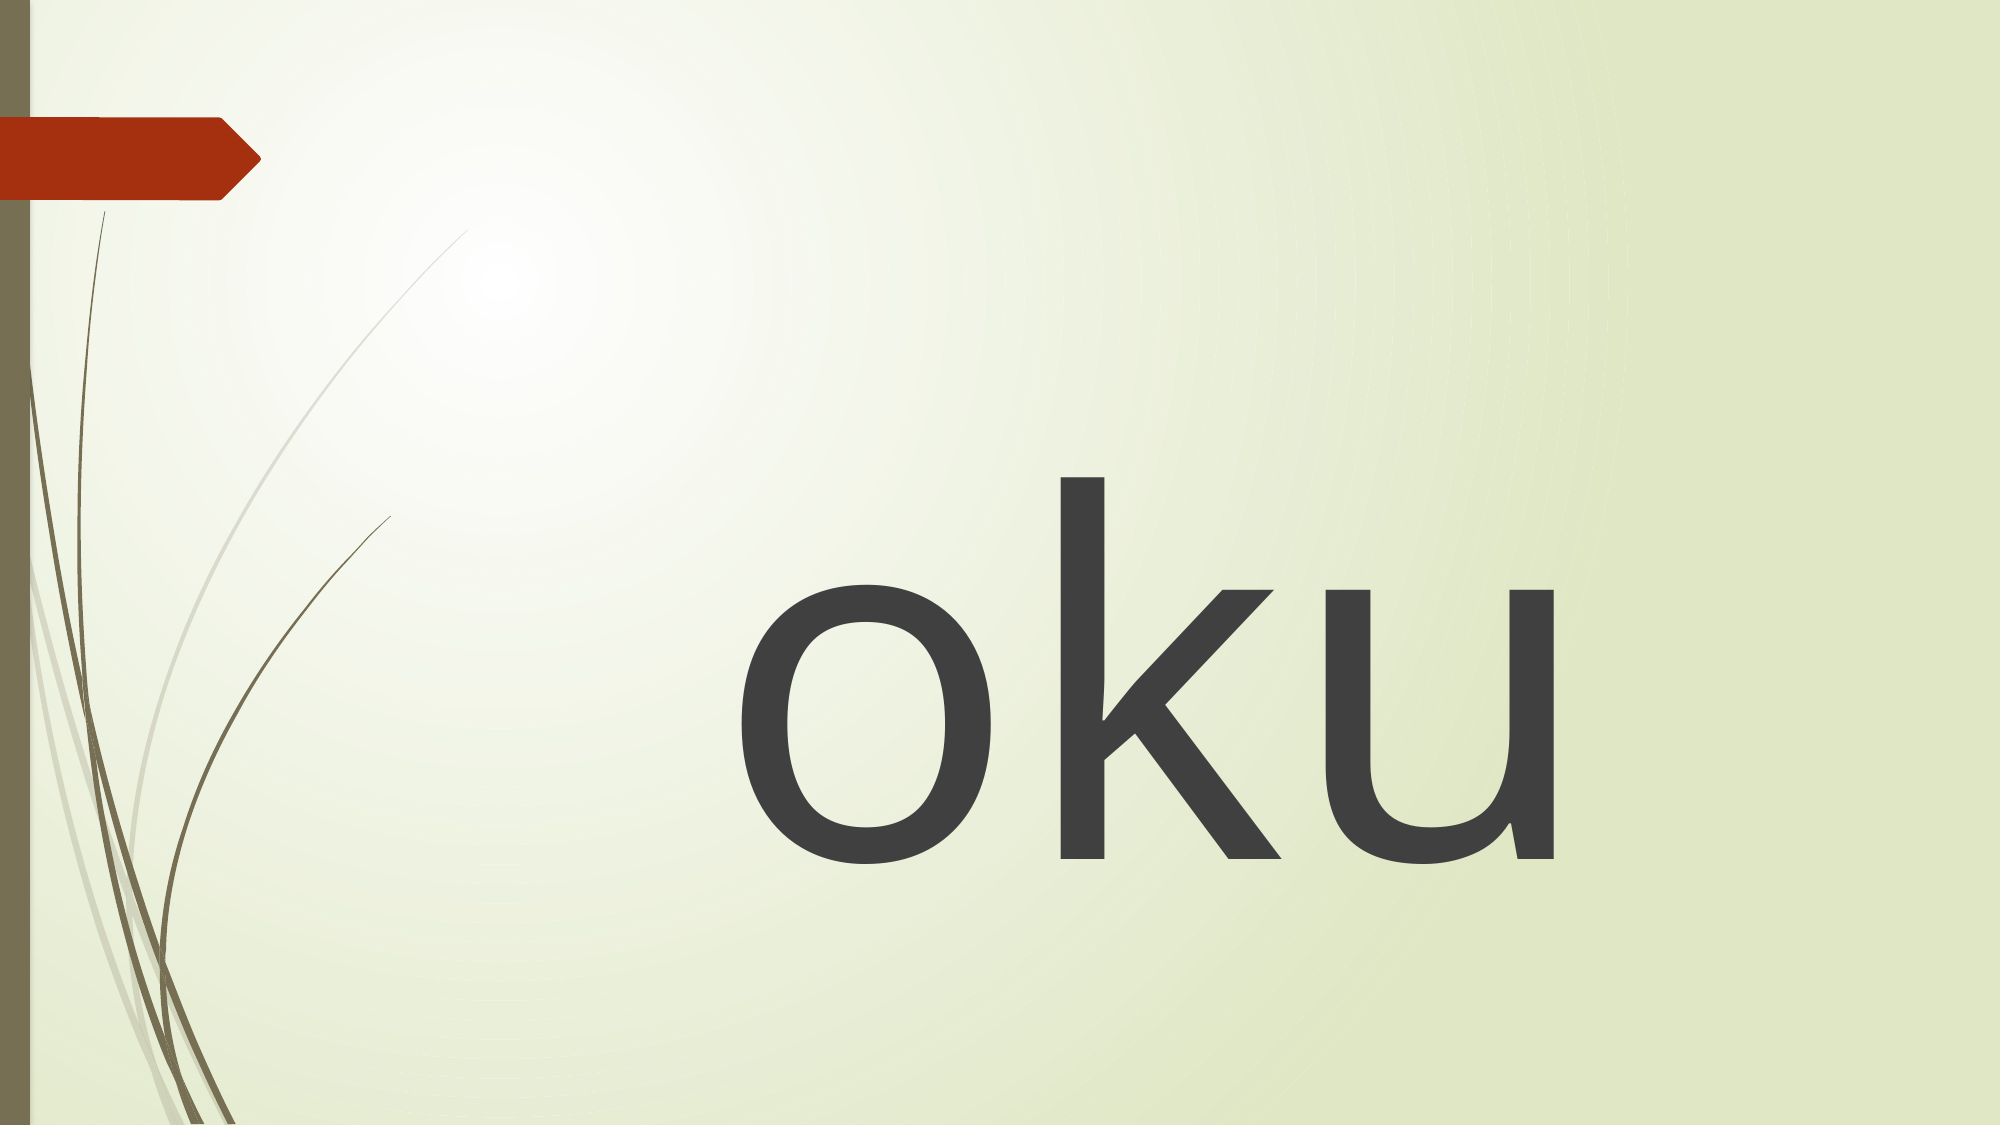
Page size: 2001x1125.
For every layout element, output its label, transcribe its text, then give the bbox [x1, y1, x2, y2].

list oku [424, 350, 1888, 970]
